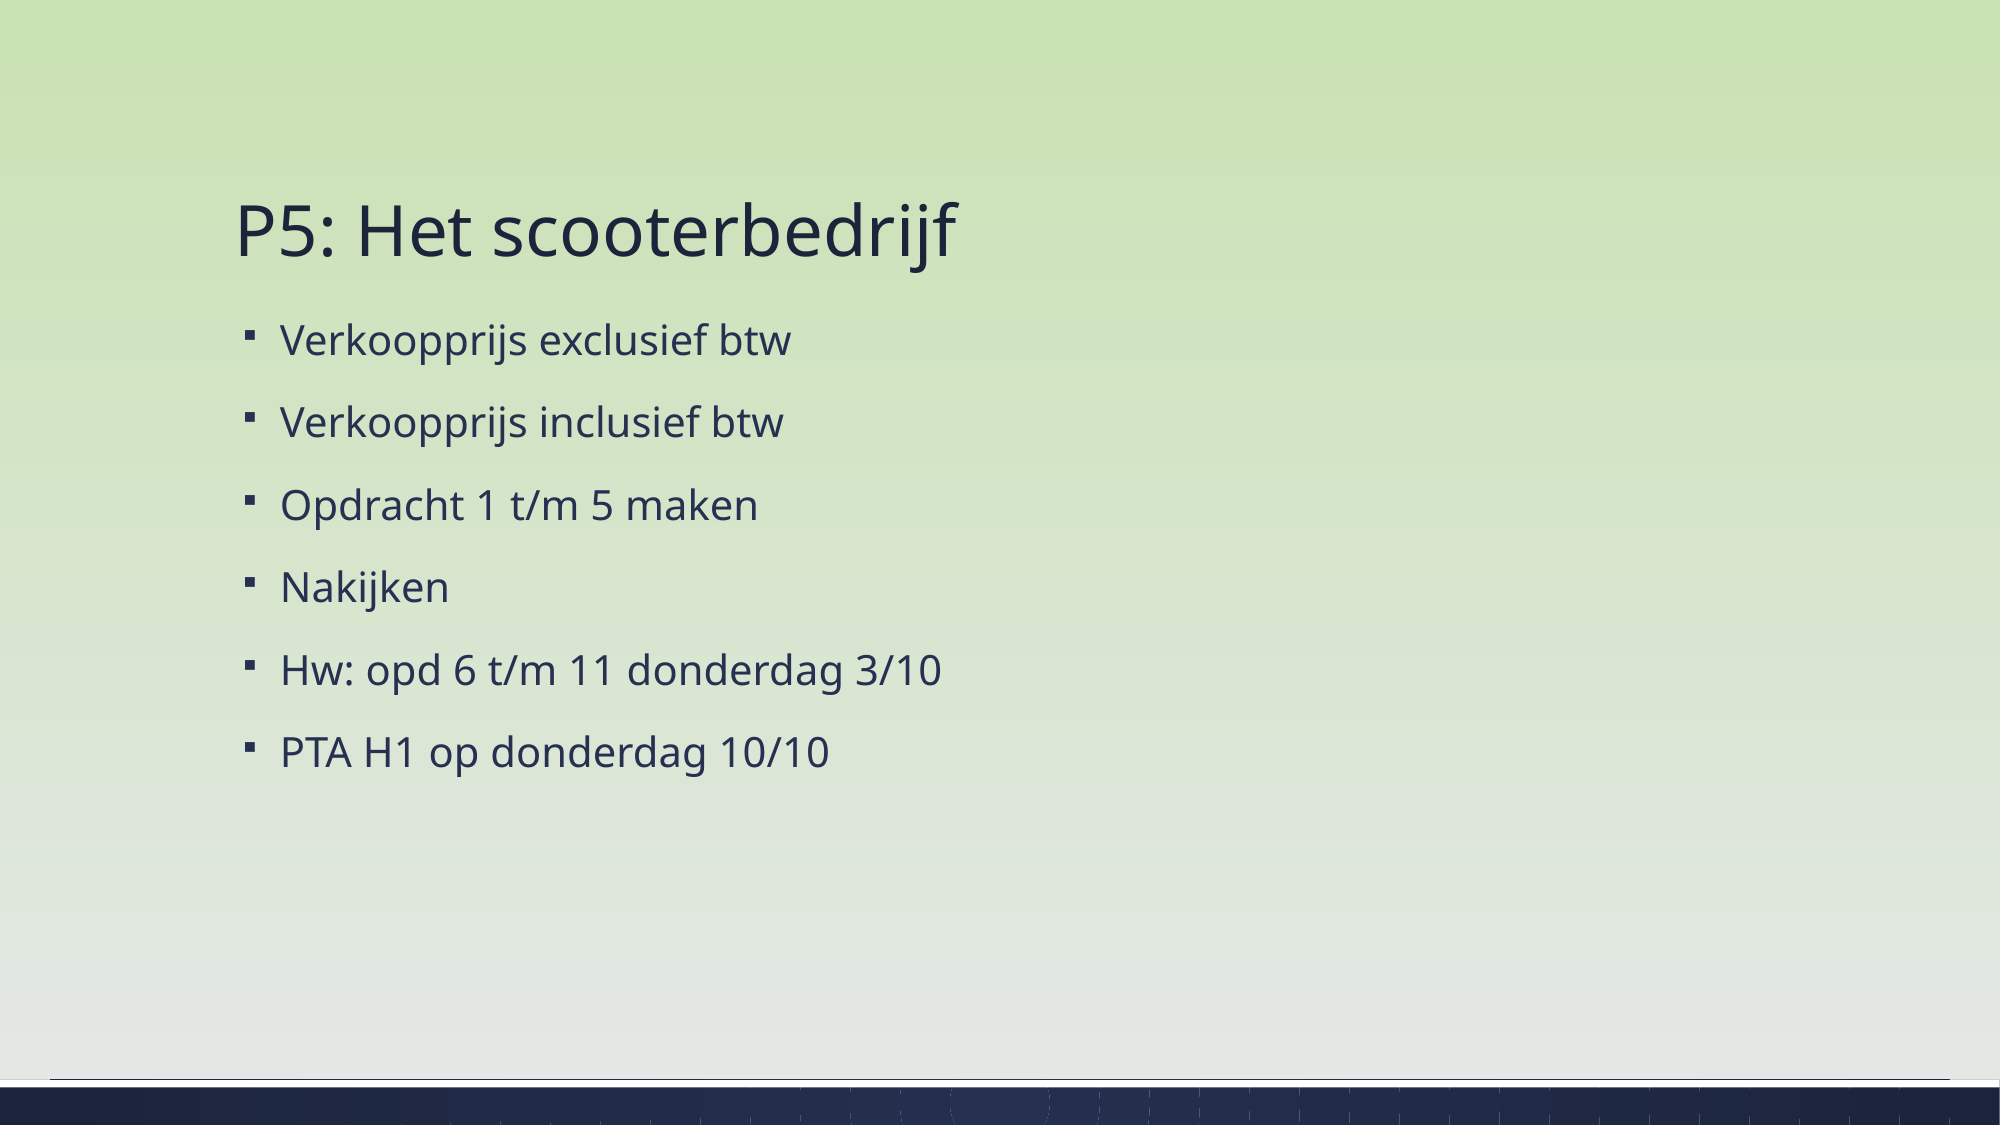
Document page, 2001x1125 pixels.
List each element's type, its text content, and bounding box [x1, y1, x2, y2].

title P5: Het scooterbedrijf [219, 76, 1780, 279]
list Verkoopprijs exclusief btw Verkoopprijs inclusief btw Opdracht 1 t/m 5 maken Nakijken Hw: opd 6 t/m 11 donderdag 3/10 PTA H1 op donderdag 10/10 [219, 311, 1780, 990]
